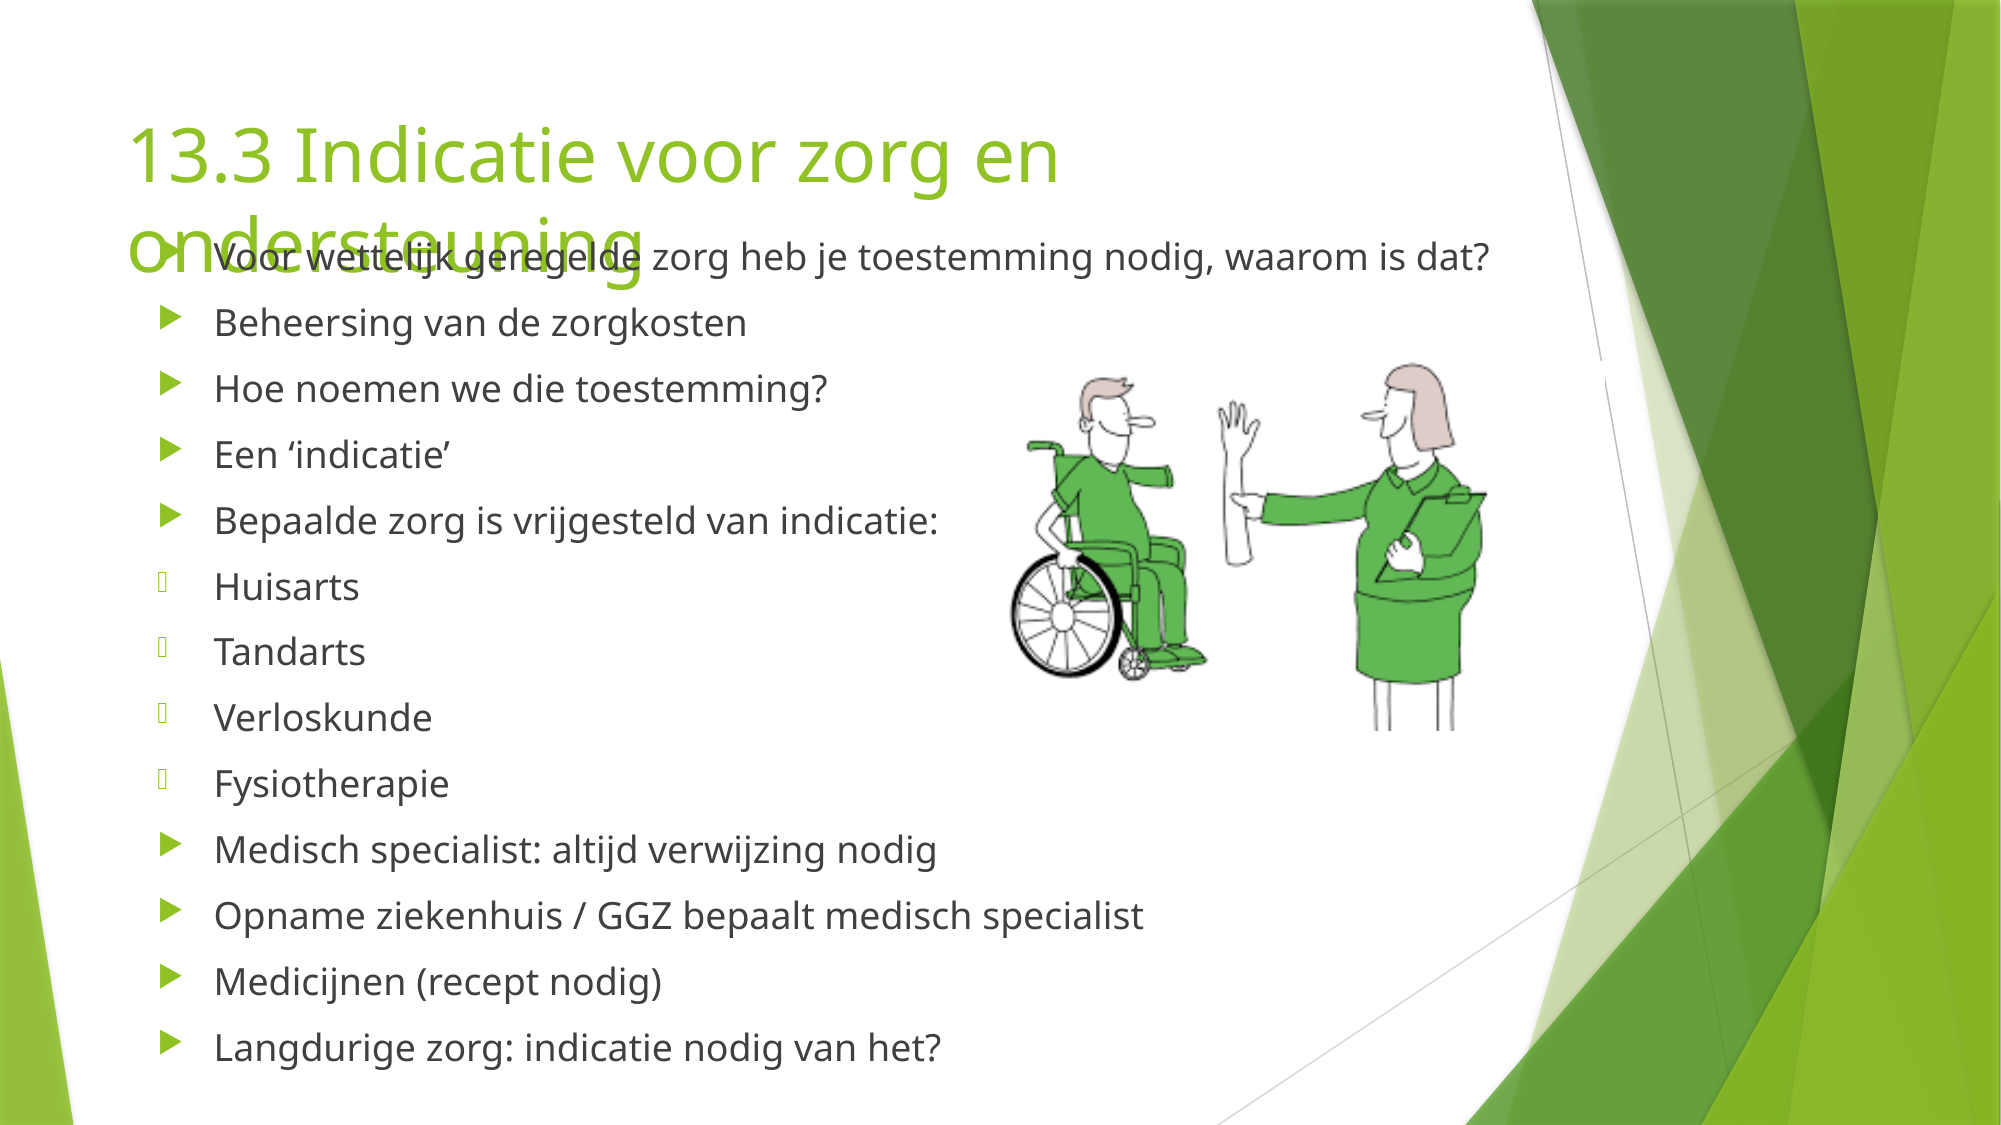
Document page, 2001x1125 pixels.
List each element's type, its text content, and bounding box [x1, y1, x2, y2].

list Voor wettelijk geregelde zorg heb je toestemming nodig, waarom is dat? Beheersing van de zorgkosten Hoe noemen we die toestemming? Een ‘indicatie’ Bepaalde zorg is vrijgesteld van indicatie: Huisarts Tandarts Verloskunde Fysiotherapie Medisch specialist: altijd verwijzing nodig Opname ziekenhuis / GGZ bepaalt medisch specialist Medicijnen (recept nodig) Langdurige zorg: indicatie nodig van het? [142, 225, 1553, 1125]
title 13.3 Indicatie voor zorg en ondersteuning [111, 99, 1584, 317]
picture [958, 360, 1606, 732]
